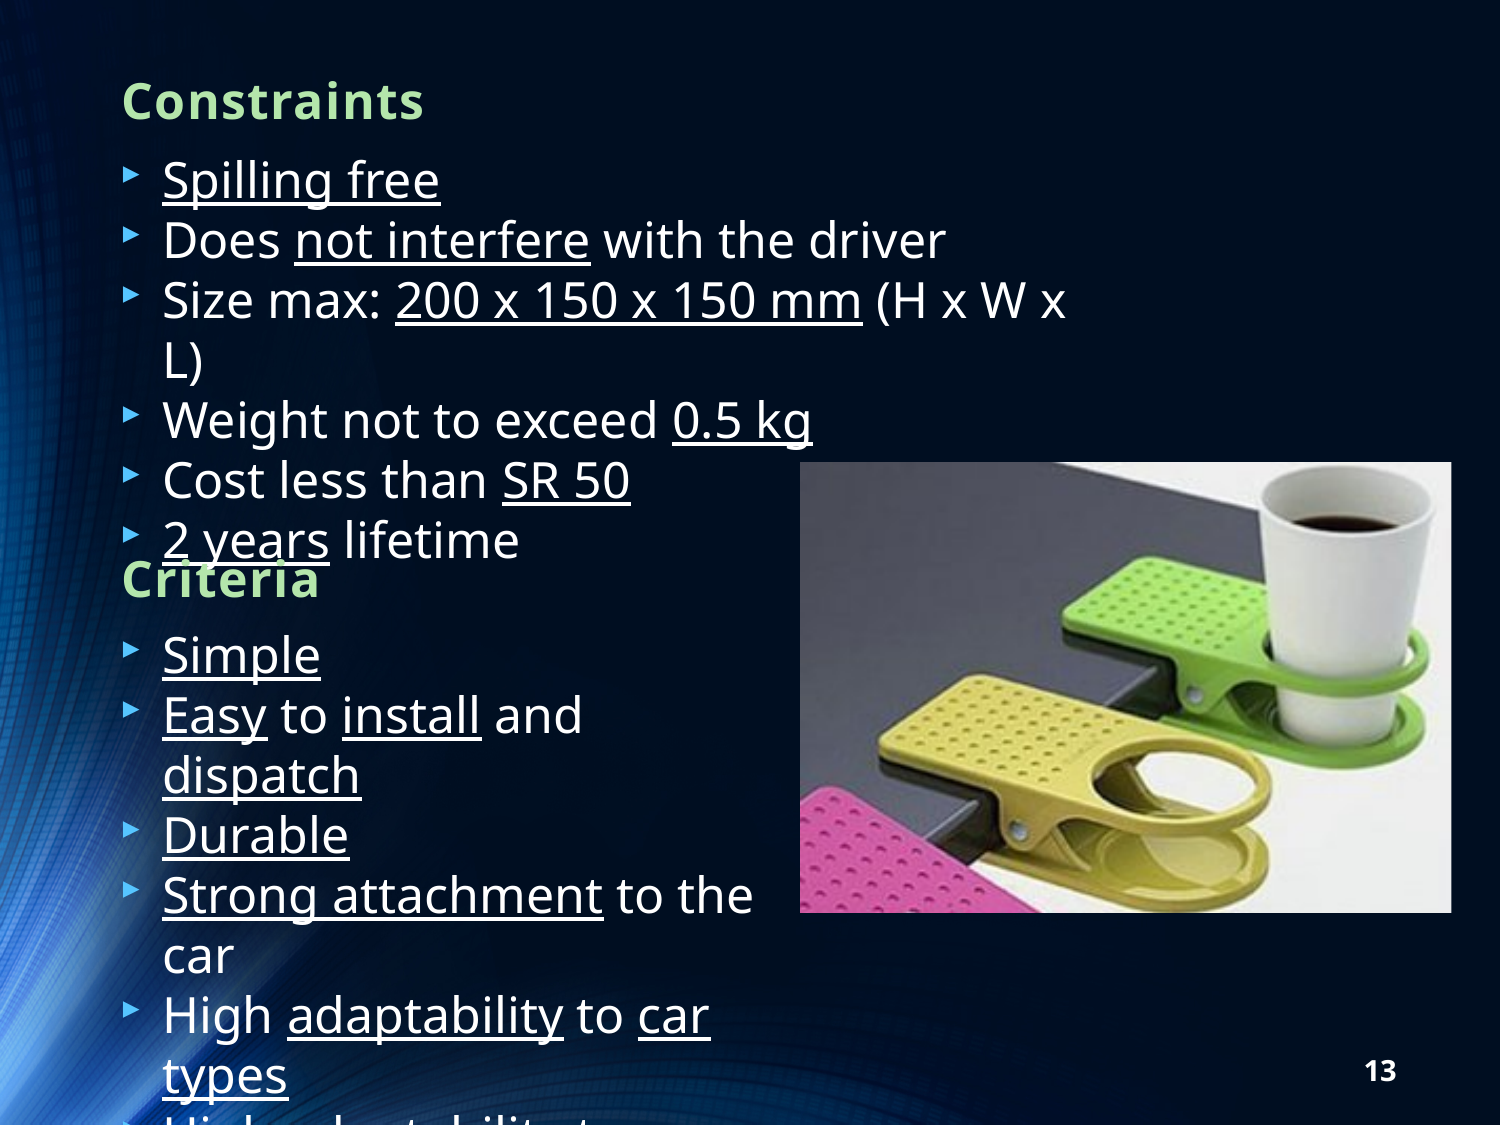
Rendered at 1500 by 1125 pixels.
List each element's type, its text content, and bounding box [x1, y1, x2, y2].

picture [0, 0, 1500, 1125]
text_box Spilling free Does not interfere with the driver Size max: 200 x 150 x 150 mm (H x W x L) Weight not to exceed 0.5 kg Cost less than SR 50 2 years lifetime [87, 140, 1113, 541]
title Constraints [106, 25, 444, 139]
text_box Simple Easy to install and dispatch Durable Strong attachment to the car High adaptability to car types High adaptability to cup sizes [87, 615, 800, 1063]
text_box Criteria [106, 540, 357, 615]
slide_number 13 [1308, 1050, 1413, 1096]
